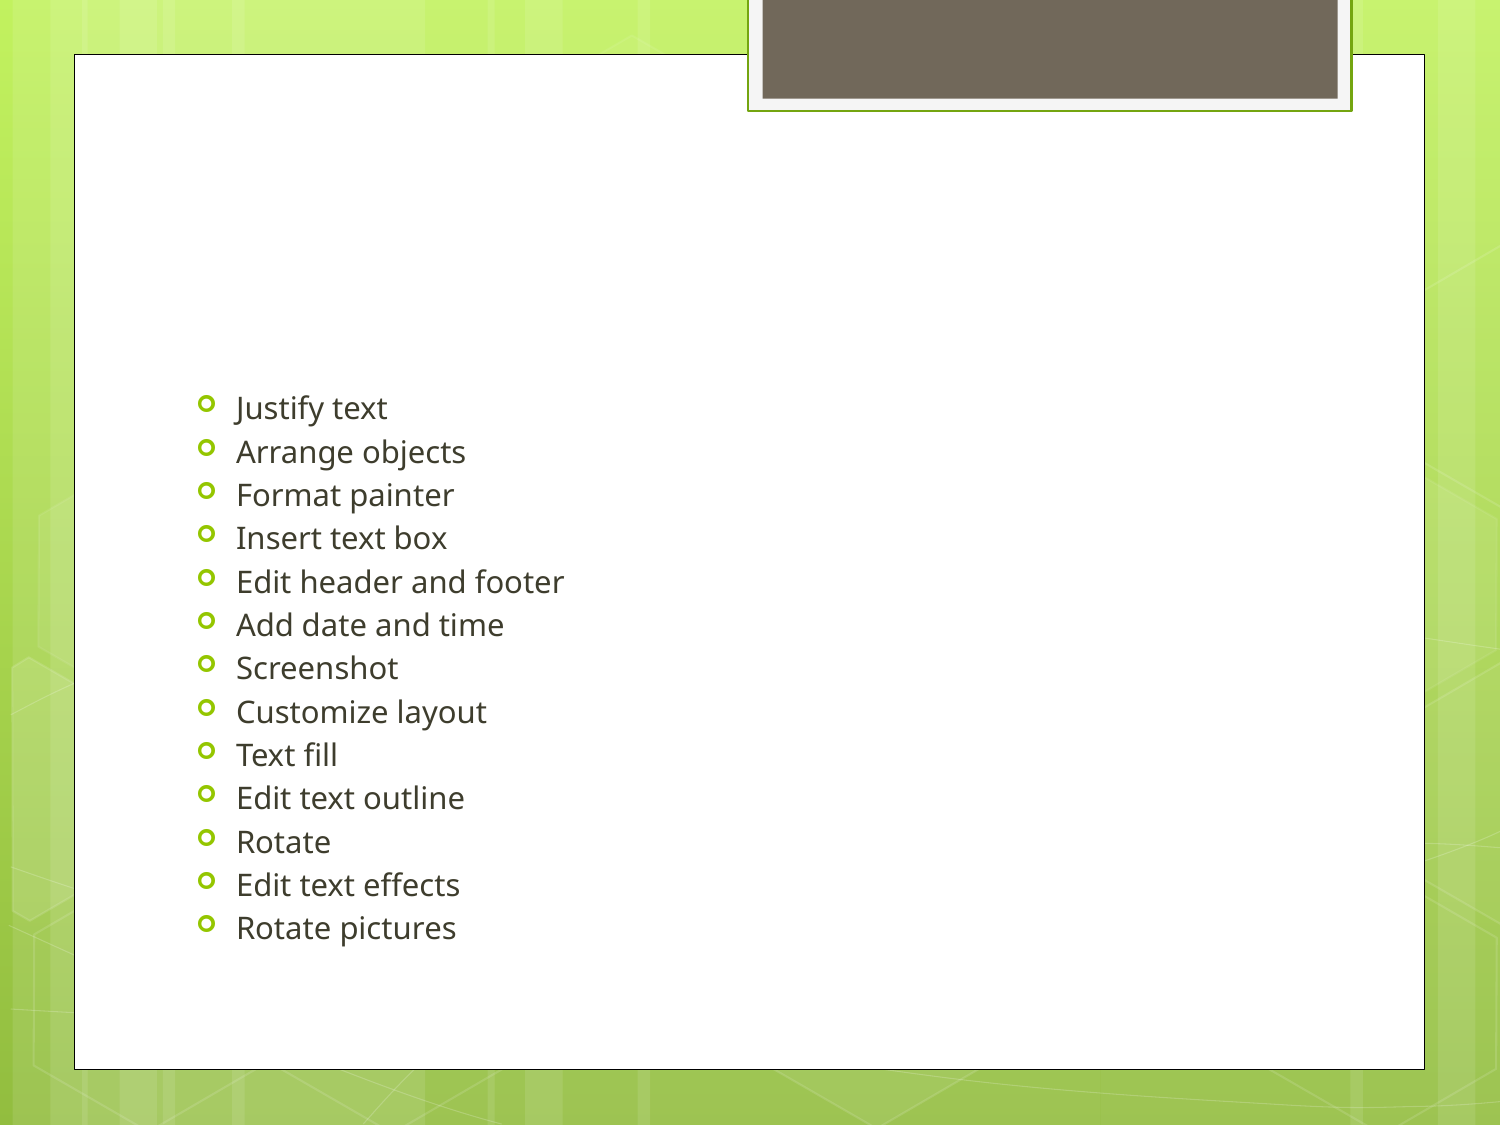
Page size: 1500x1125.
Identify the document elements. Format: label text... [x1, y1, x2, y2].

list Justify text Arrange objects Format painter Insert text box Edit header and footer Add date and time Screenshot Customize layout Text fill Edit text outline Rotate Edit text effects Rotate pictures [171, 381, 1283, 957]
